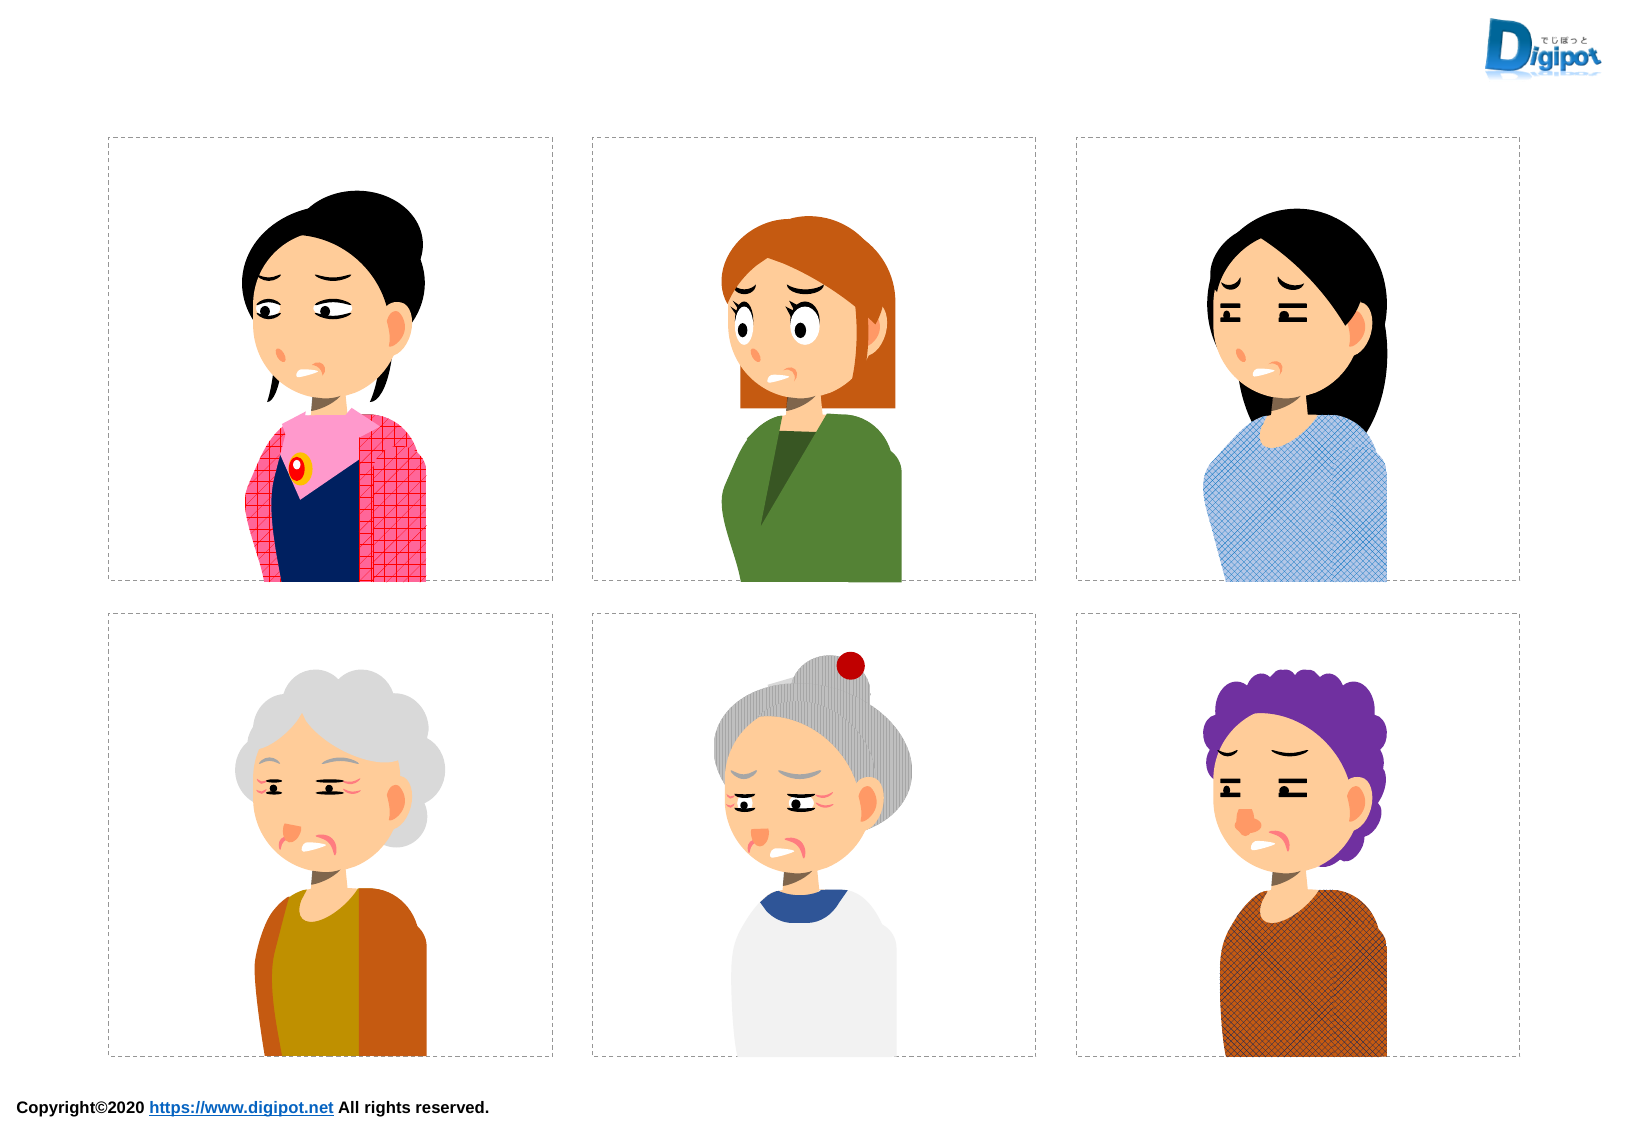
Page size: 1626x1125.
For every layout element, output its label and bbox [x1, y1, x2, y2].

text_box [235, 669, 446, 1056]
text_box [721, 216, 902, 583]
text_box [1194, 190, 1388, 583]
picture [1485, 18, 1602, 82]
text_box [1203, 669, 1387, 1058]
text_box [242, 189, 427, 583]
text_box [711, 651, 914, 1058]
